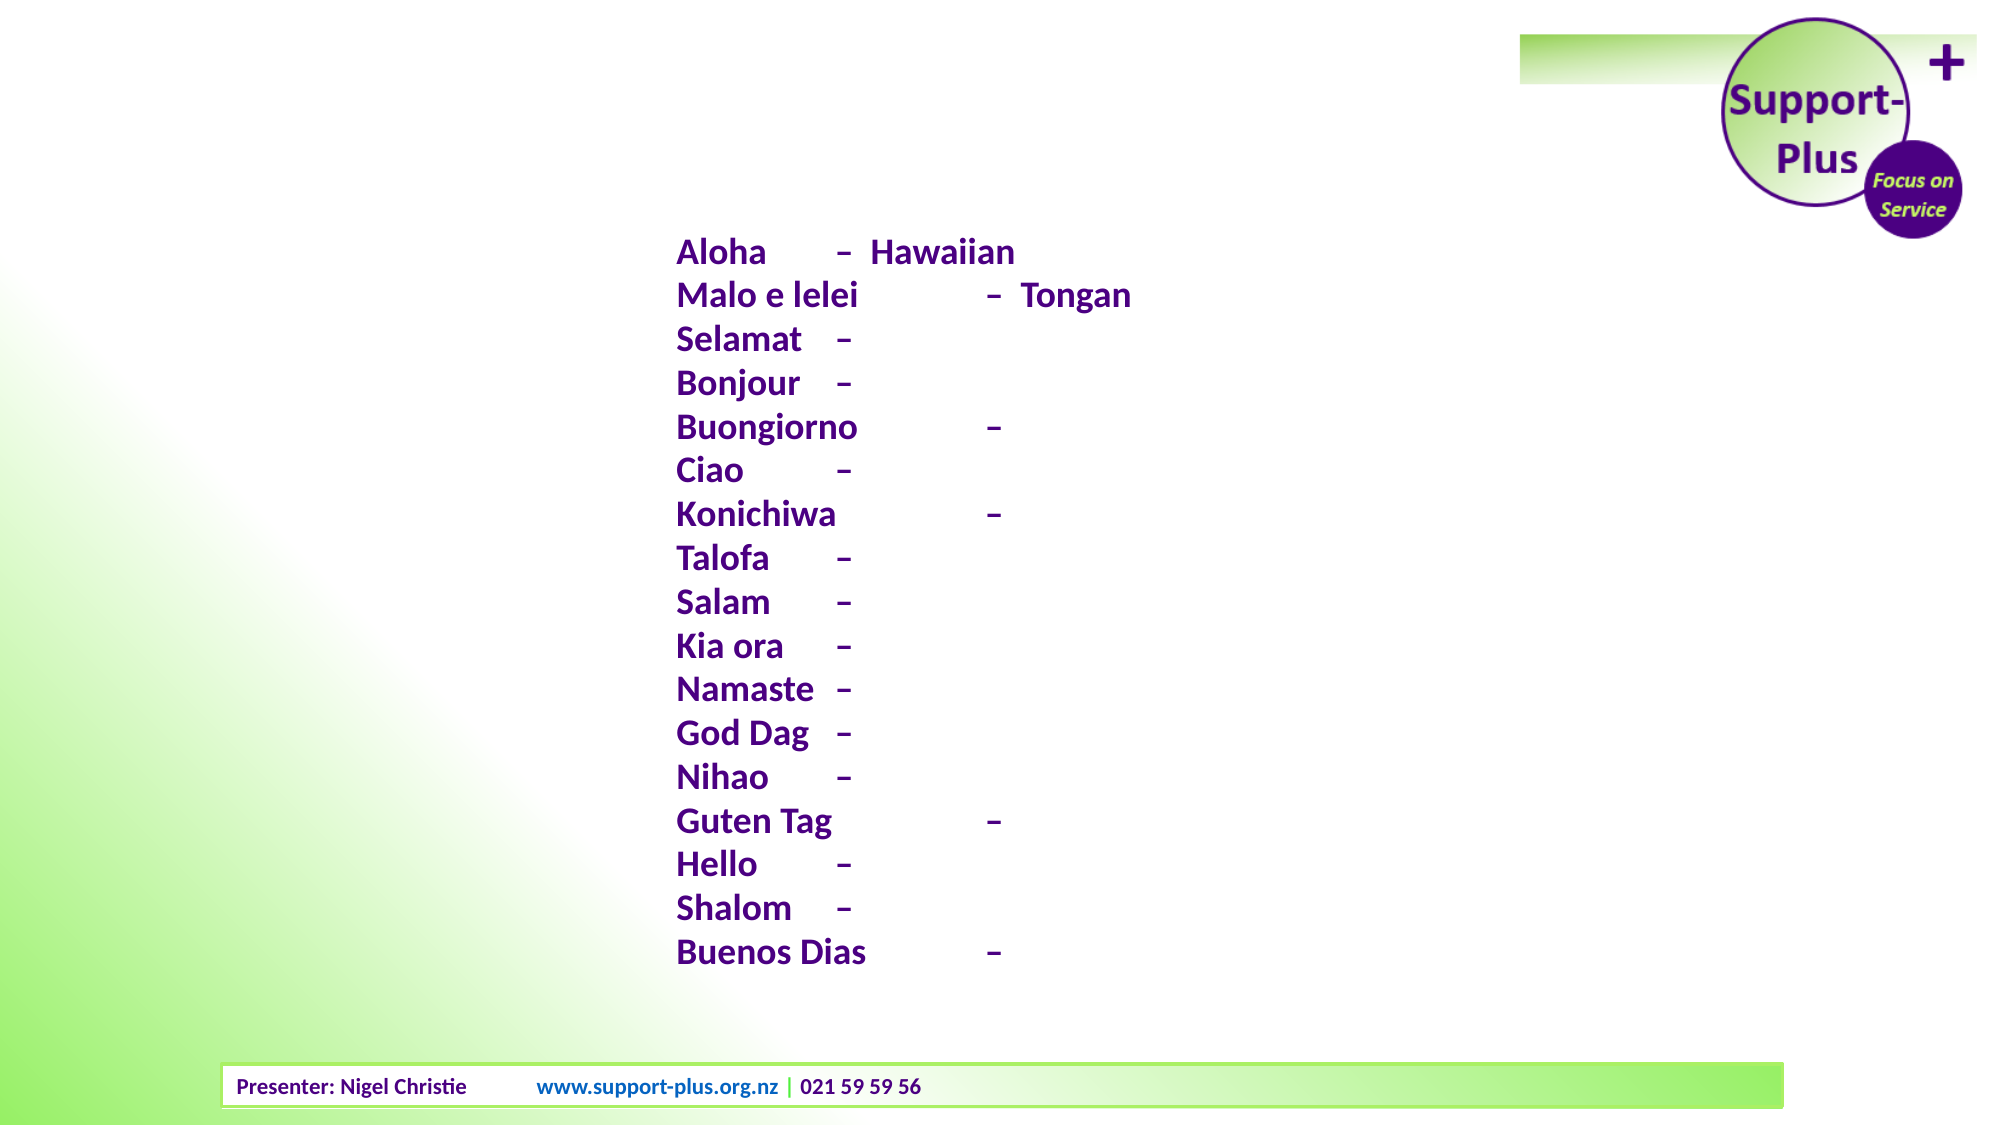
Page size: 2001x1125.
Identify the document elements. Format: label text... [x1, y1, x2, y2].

text_box Presenter: Nigel Christie www.support-plus.org.nz | 021 59 59 56 [221, 1063, 1783, 1107]
text_box Aloha – Hawaiian Malo e lelei – Tongan Selamat – Bonjour – Buongiorno – Ciao – Konichiwa – Talofa – Salam – Kia ora – Namaste – God Dag – Nihao – Guten Tag – Hello – Shalom – Buenos Dias – [500, 239, 1500, 980]
picture [1514, 15, 1983, 246]
